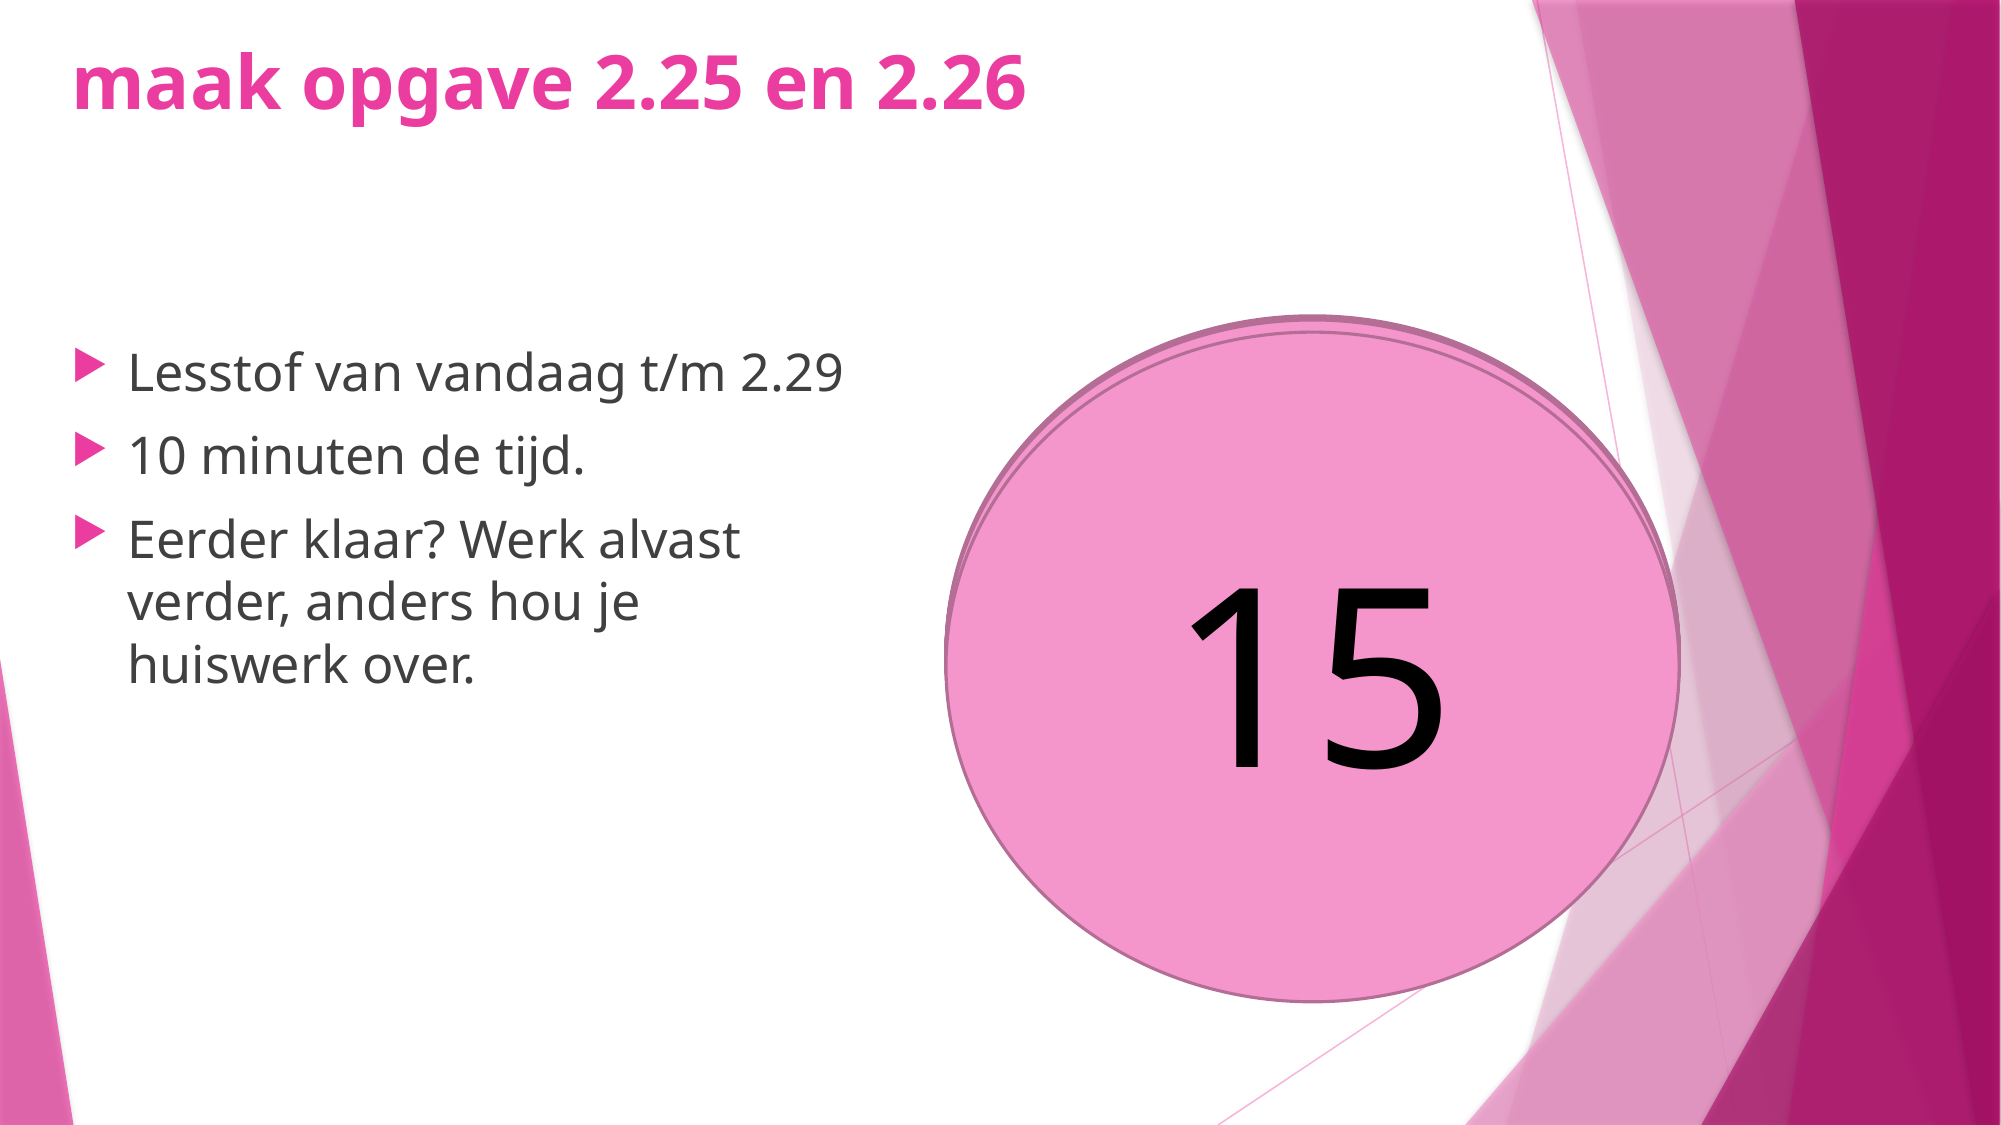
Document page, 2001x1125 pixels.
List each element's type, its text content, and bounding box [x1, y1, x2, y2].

text_box 14 [944, 318, 1681, 648]
text_box 10 [959, 314, 1668, 562]
list Lesstof van vandaag t/m 2.29 10 minuten de tijd. Eerder klaar? Werk alvast verder, anders hou je huiswerk over. [56, 332, 865, 1112]
text_box 15 [944, 330, 1681, 1004]
title maak opgave 2.25 en 2.26 [56, 27, 1522, 319]
